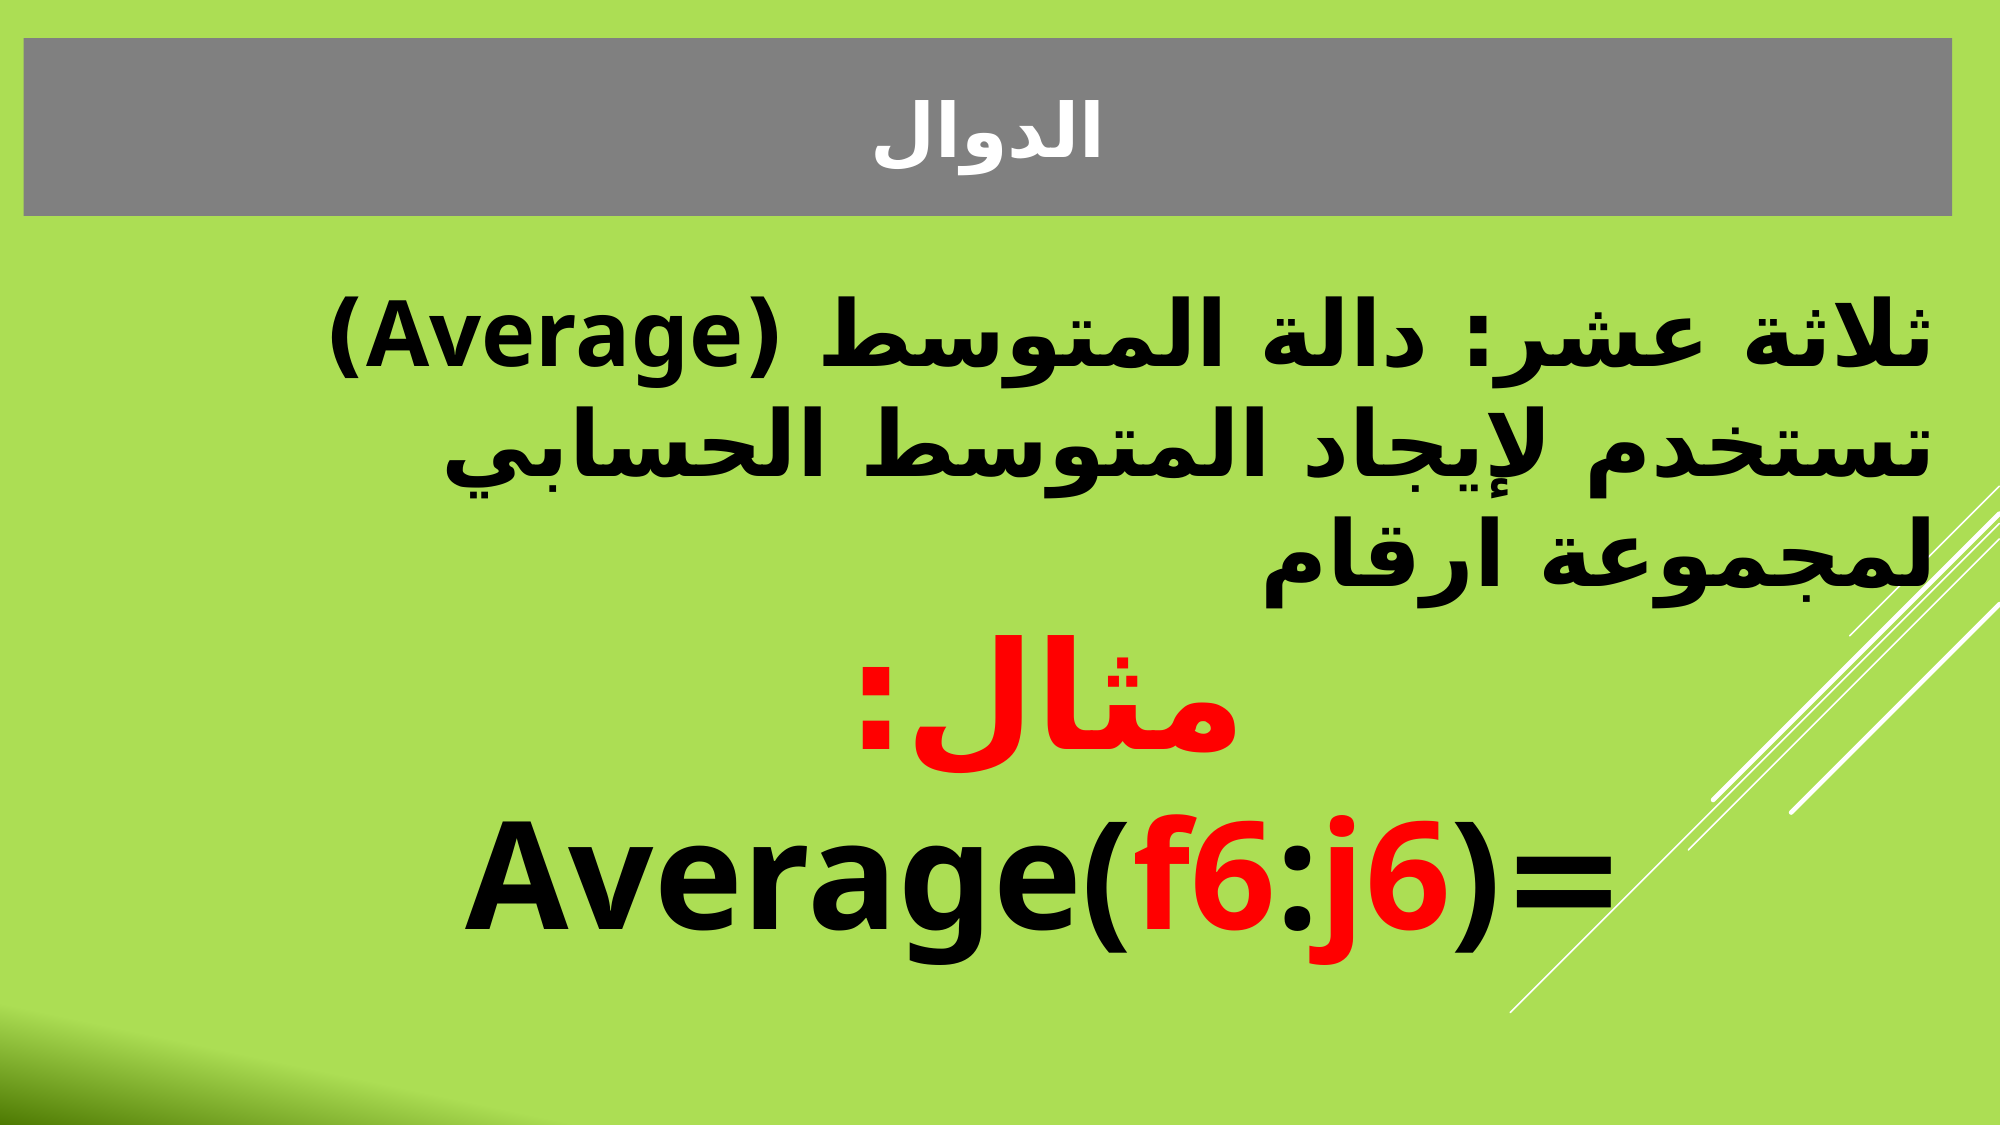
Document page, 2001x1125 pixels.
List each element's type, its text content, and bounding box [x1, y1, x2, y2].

text_box مثال: =Average(f6:j6) [115, 592, 1978, 967]
text_box الدوال [23, 38, 1953, 216]
text_box ثلاثة عشر: دالة المتوسط (Average) تستخدم لإيجاد المتوسط الحسابي لمجموعة ارقام [90, 267, 1953, 612]
